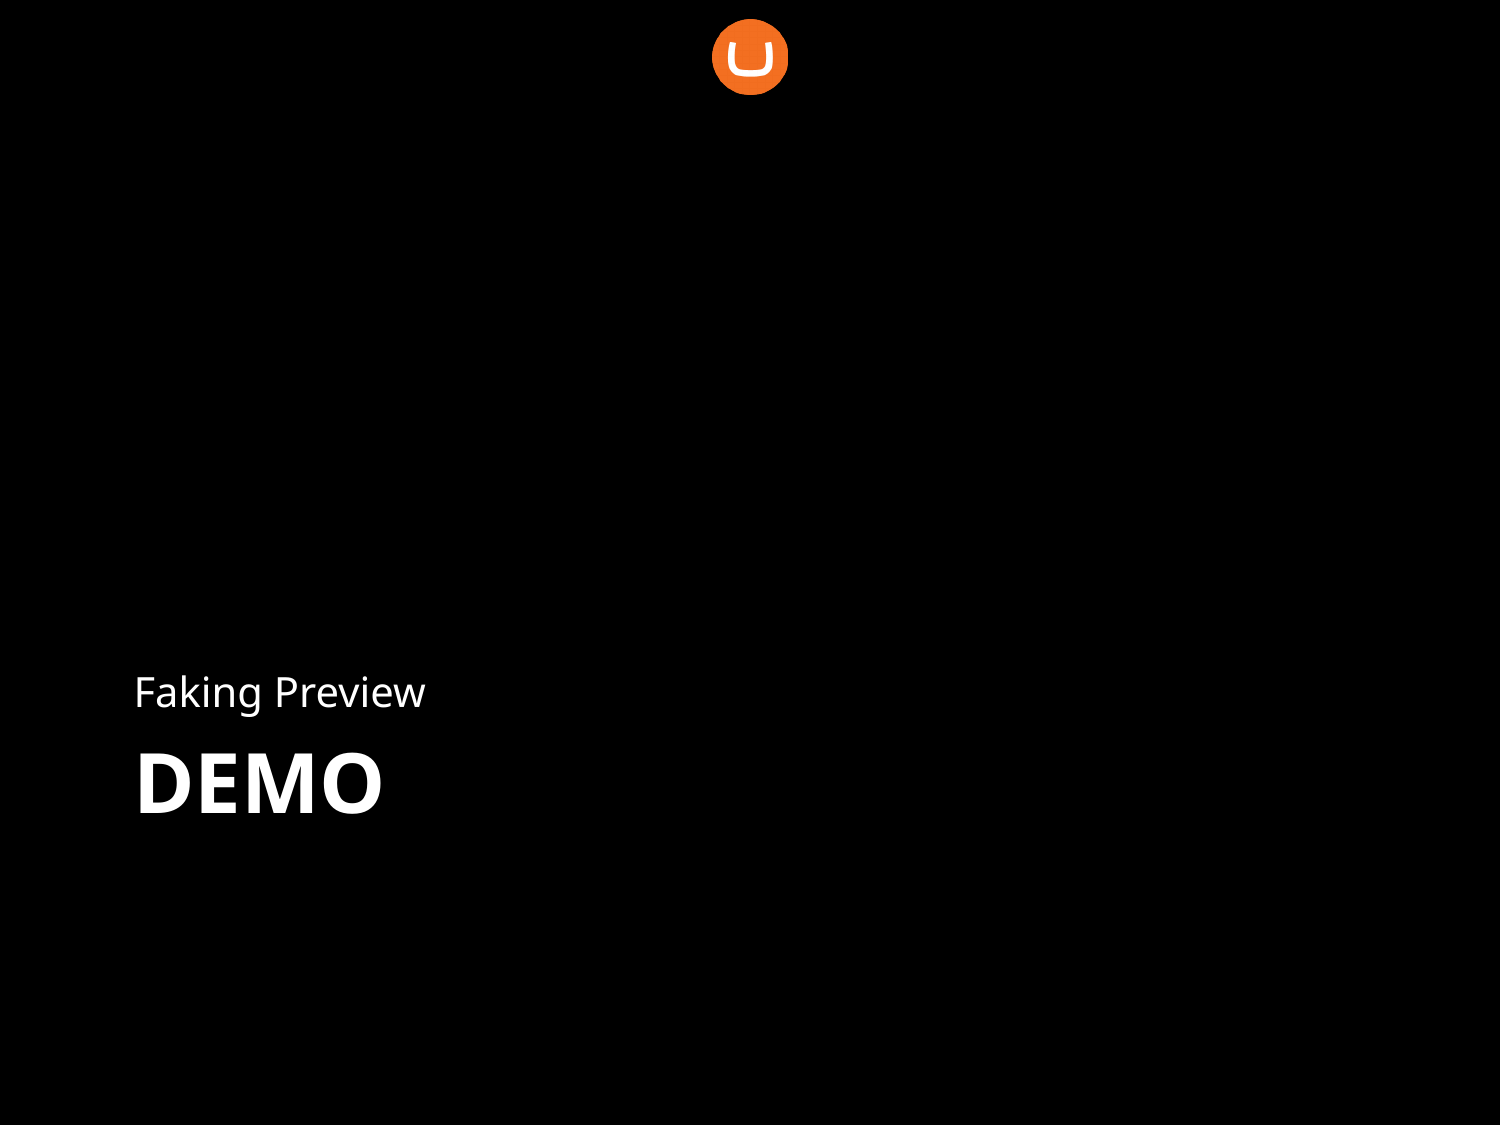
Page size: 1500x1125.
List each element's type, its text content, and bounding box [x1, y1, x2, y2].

title Demo [118, 723, 1394, 947]
picture [712, 19, 788, 95]
list Faking Preview [118, 476, 1394, 723]
